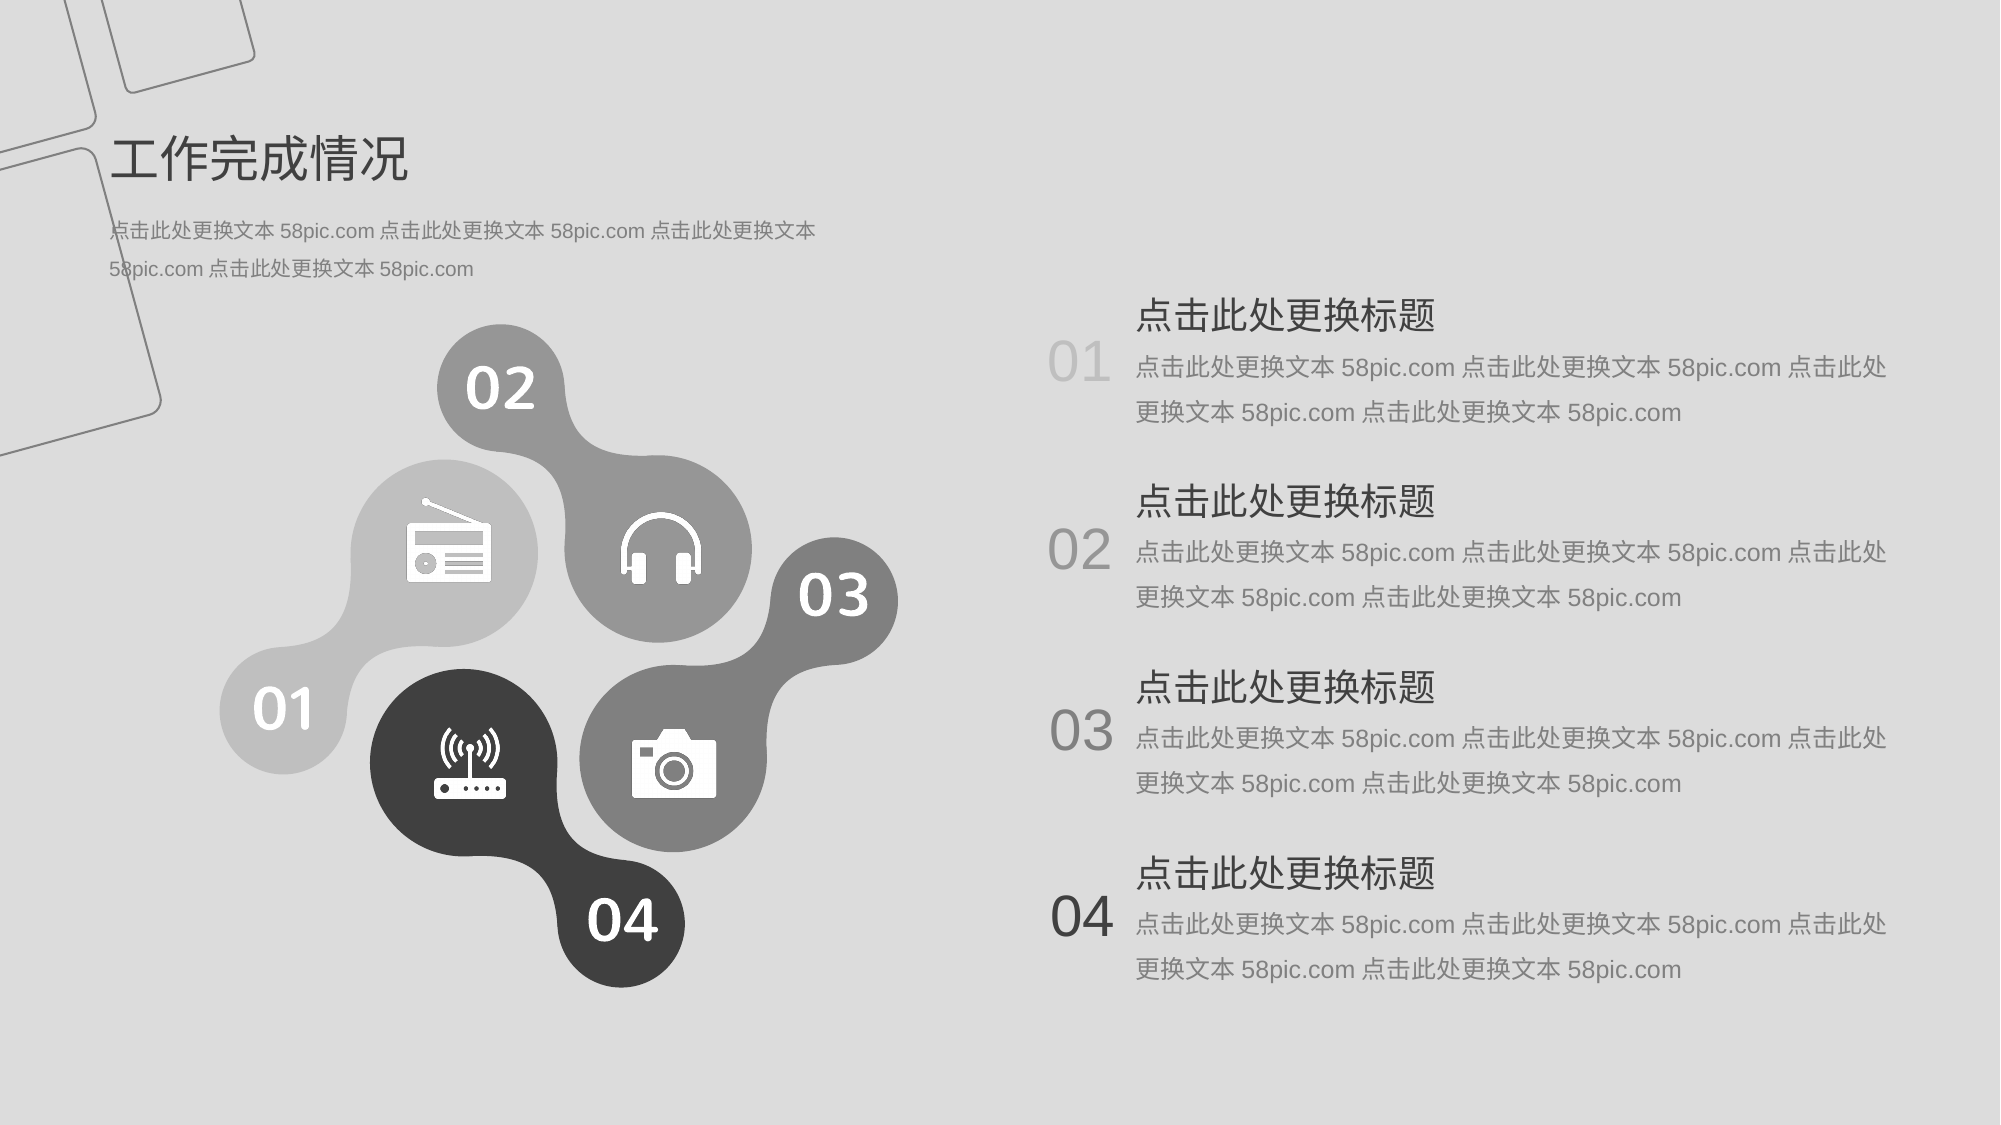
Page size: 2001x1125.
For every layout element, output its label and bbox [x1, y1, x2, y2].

text_box [1017, 265, 1913, 993]
text_box [219, 324, 898, 988]
text_box [0, 0, 895, 449]
